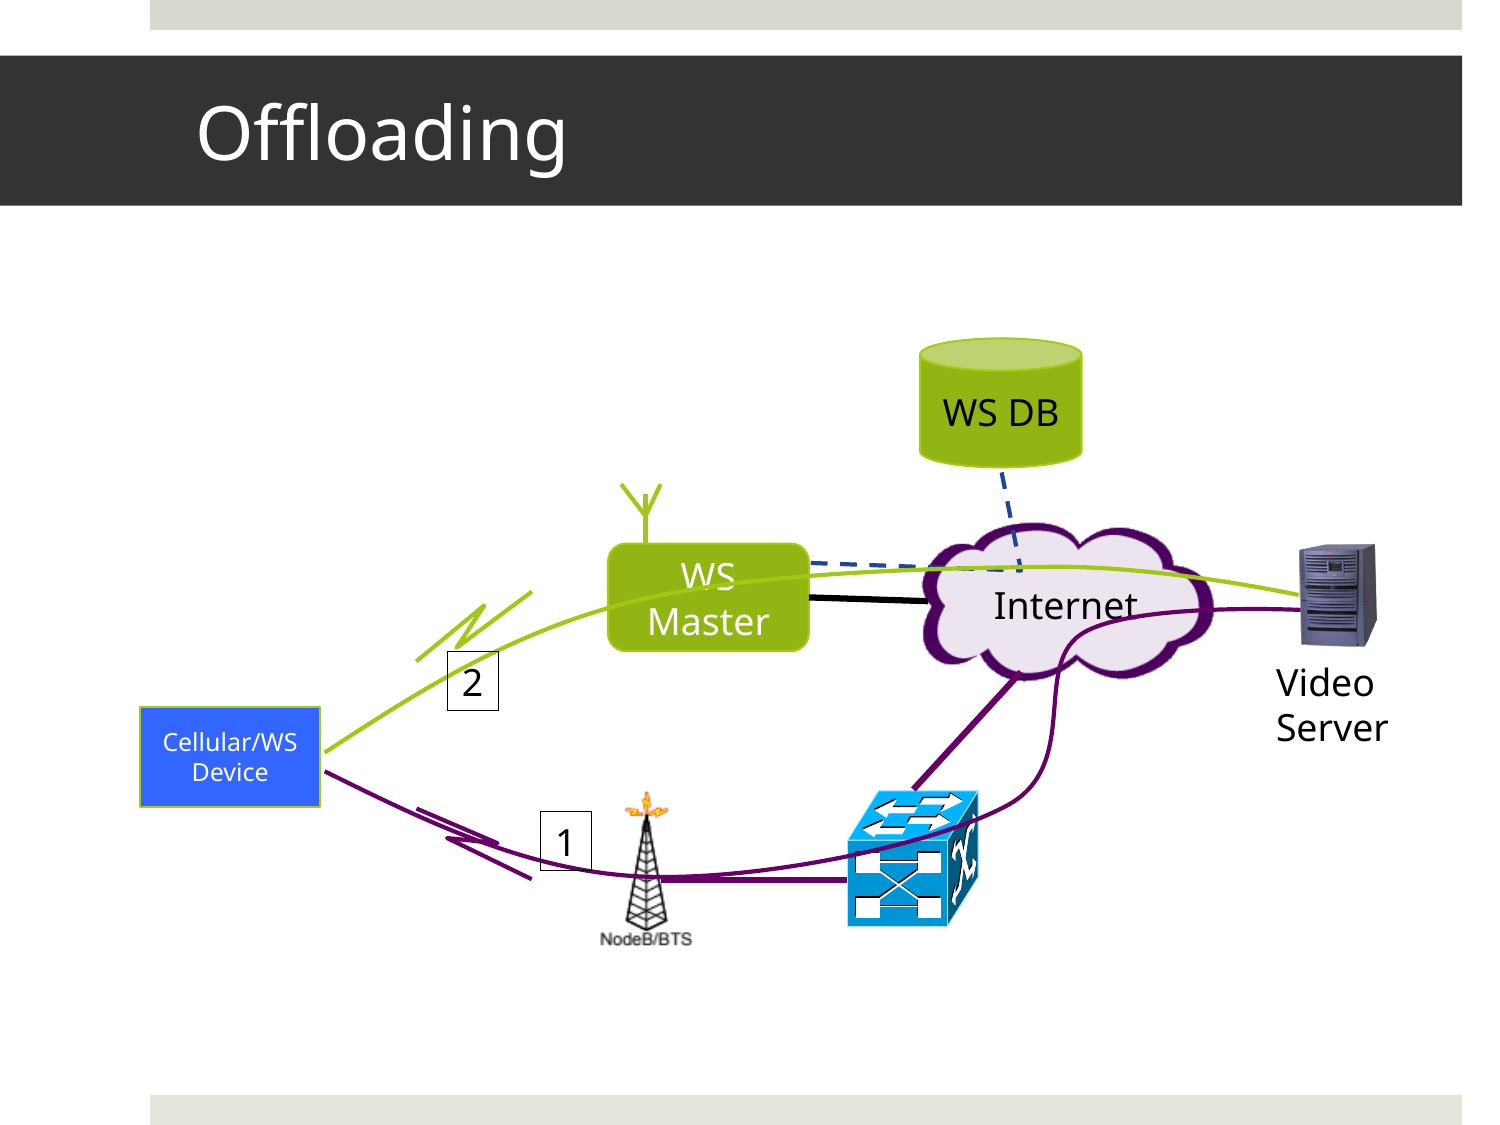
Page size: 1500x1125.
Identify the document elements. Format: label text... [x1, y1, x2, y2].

text_box [323, 674, 912, 879]
text_box Video Server [1261, 651, 1404, 756]
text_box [808, 596, 929, 602]
text_box [919, 337, 1083, 469]
title Offloading [0, 55, 1463, 206]
text_box 2 [447, 651, 499, 711]
text_box [323, 567, 914, 755]
text_box [619, 482, 663, 518]
text_box [1218, 606, 1298, 624]
text_box [981, 688, 1059, 821]
text_box WS DB [927, 381, 1075, 441]
text_box [414, 589, 534, 664]
text_box [810, 469, 1012, 568]
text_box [912, 671, 1022, 790]
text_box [596, 788, 695, 952]
text_box WS Master [606, 542, 810, 606]
picture [916, 897, 940, 917]
text_box Cellular/WS Device [139, 706, 321, 808]
picture [1298, 541, 1377, 648]
text_box 1 [540, 811, 592, 871]
picture [914, 514, 1218, 688]
text_box [445, 835, 533, 882]
picture [846, 788, 981, 930]
text_box [1218, 578, 1298, 609]
